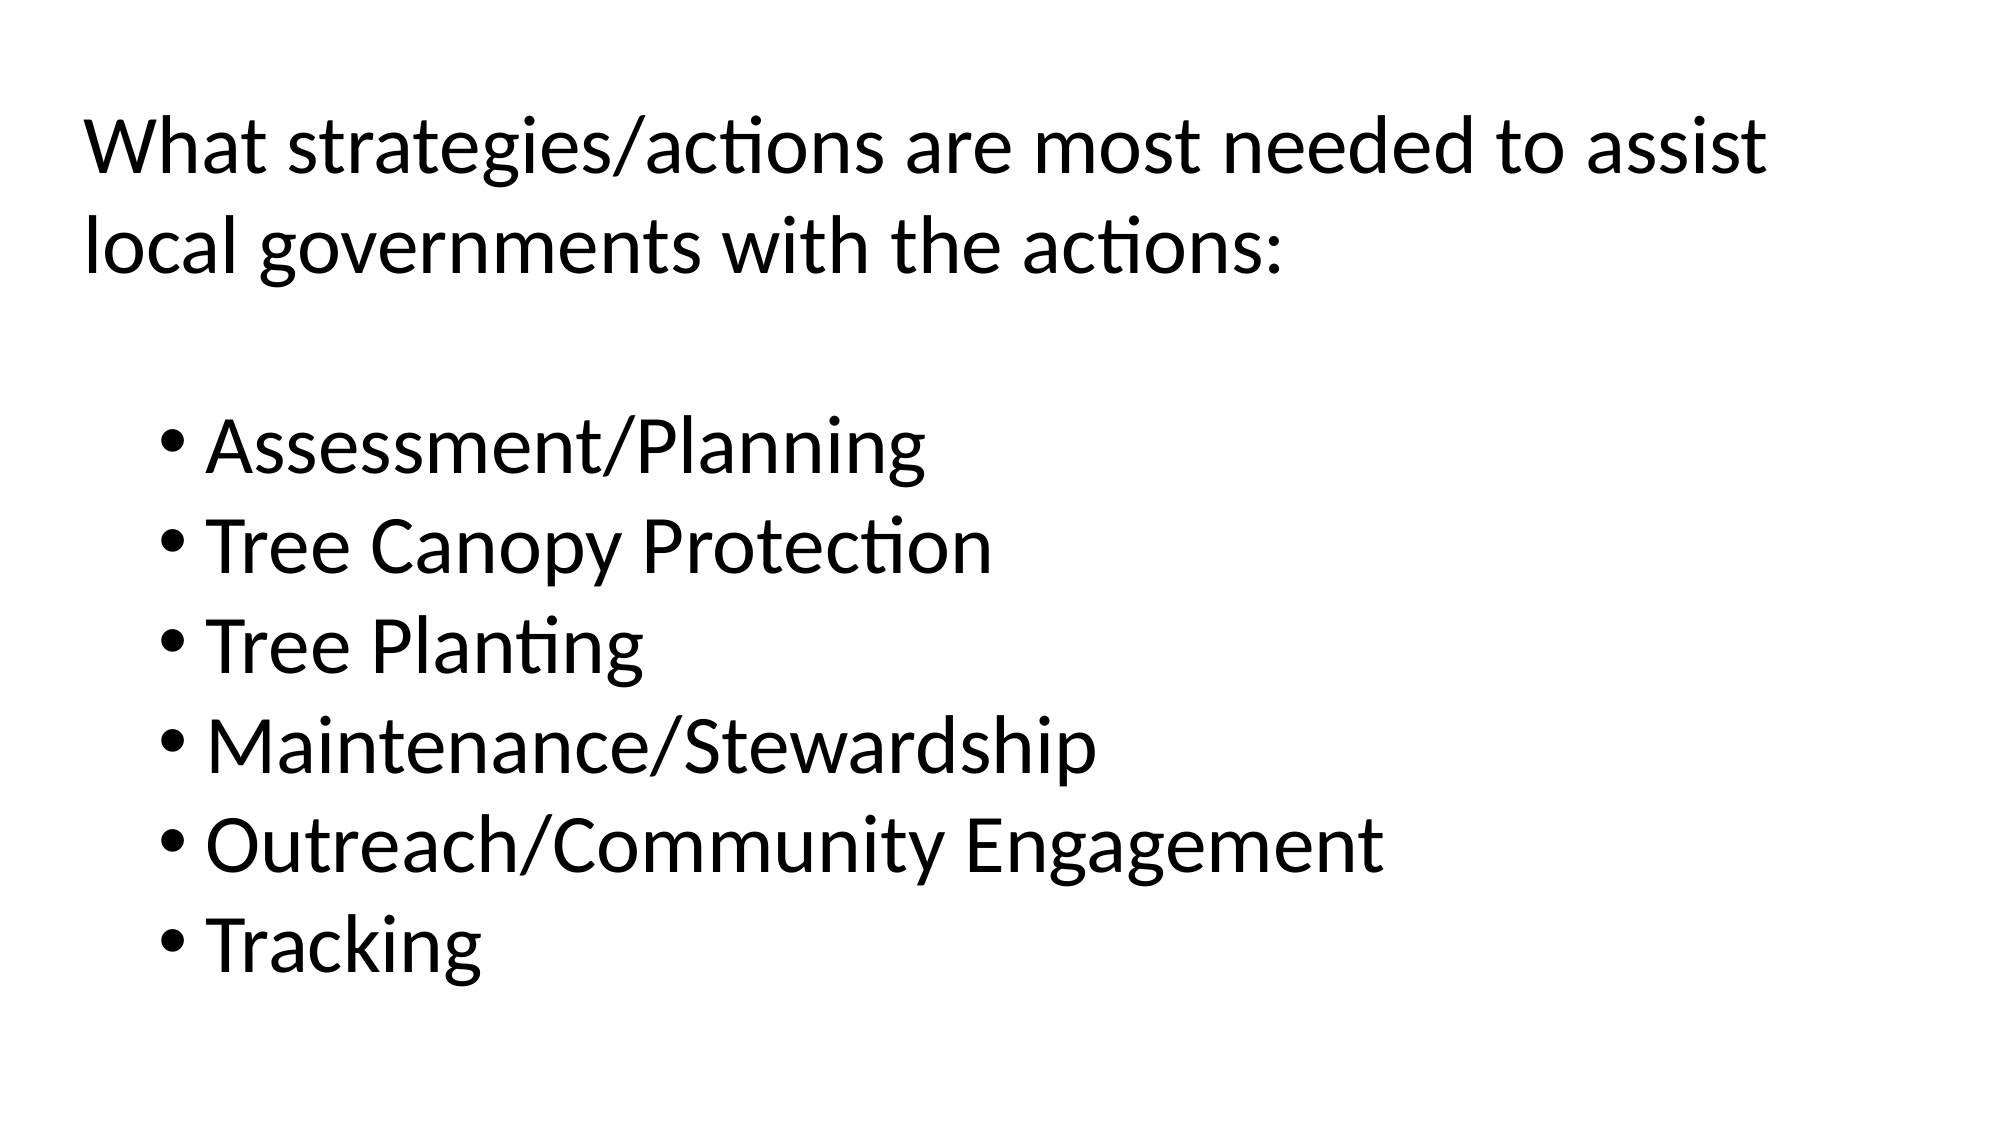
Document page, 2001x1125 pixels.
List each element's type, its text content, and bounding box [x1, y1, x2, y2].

text_box What strategies/actions are most needed to assist local governments with the actions: Assessment/Planning Tree Canopy Protection Tree Planting Maintenance/Stewardship Outreach/Community Engagement Tracking [68, 82, 1946, 997]
